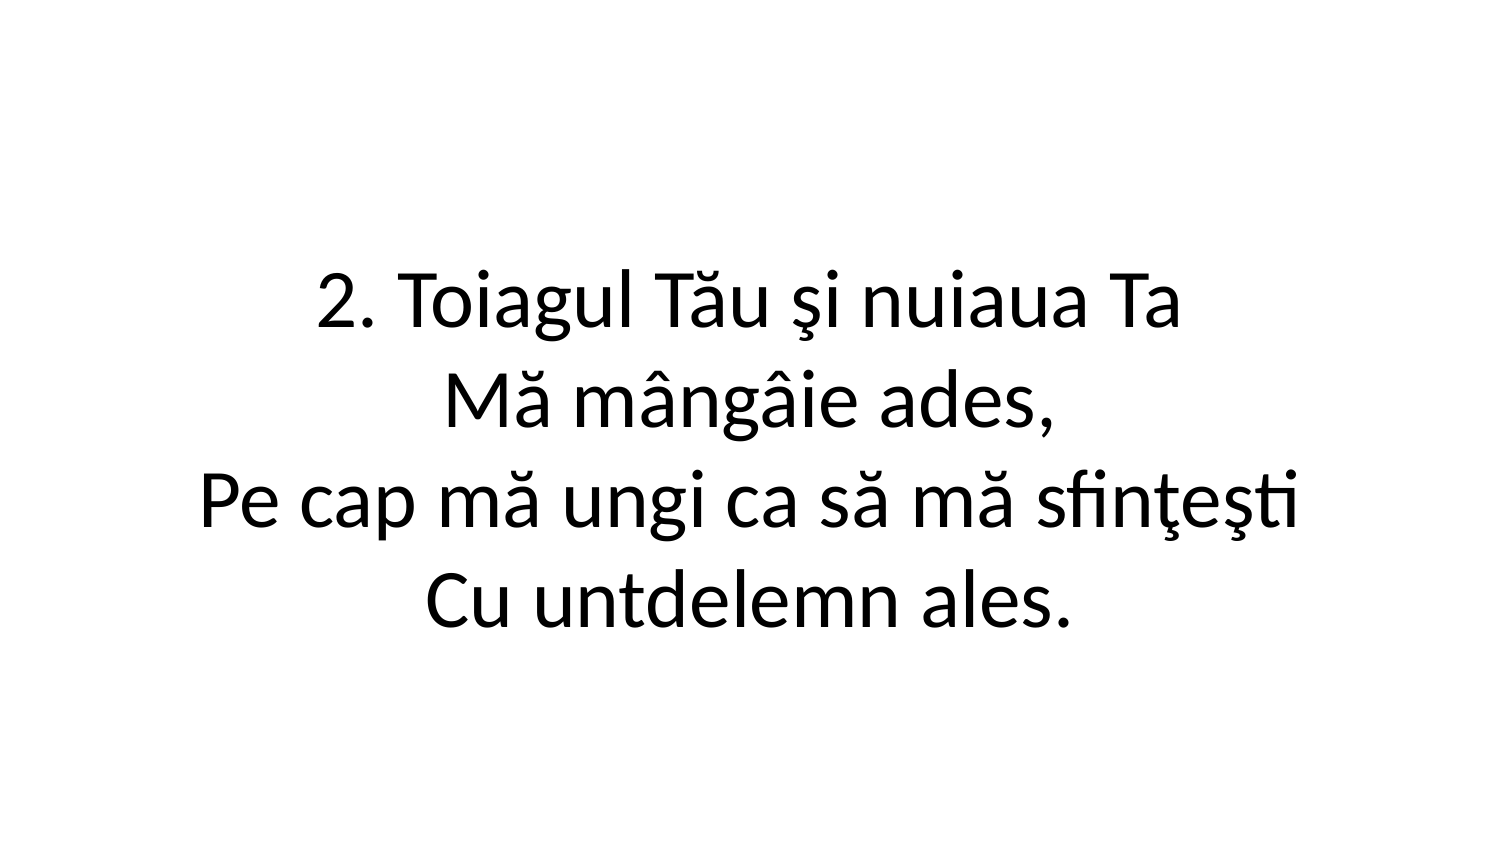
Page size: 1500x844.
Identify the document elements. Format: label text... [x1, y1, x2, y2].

text_box 2. Toiagul Tău şi nuiaua Ta Mă mângâie ades, Pe cap mă ungi ca să mă sfinţeşti Cu untdelemn ales. [183, 192, 1317, 652]
